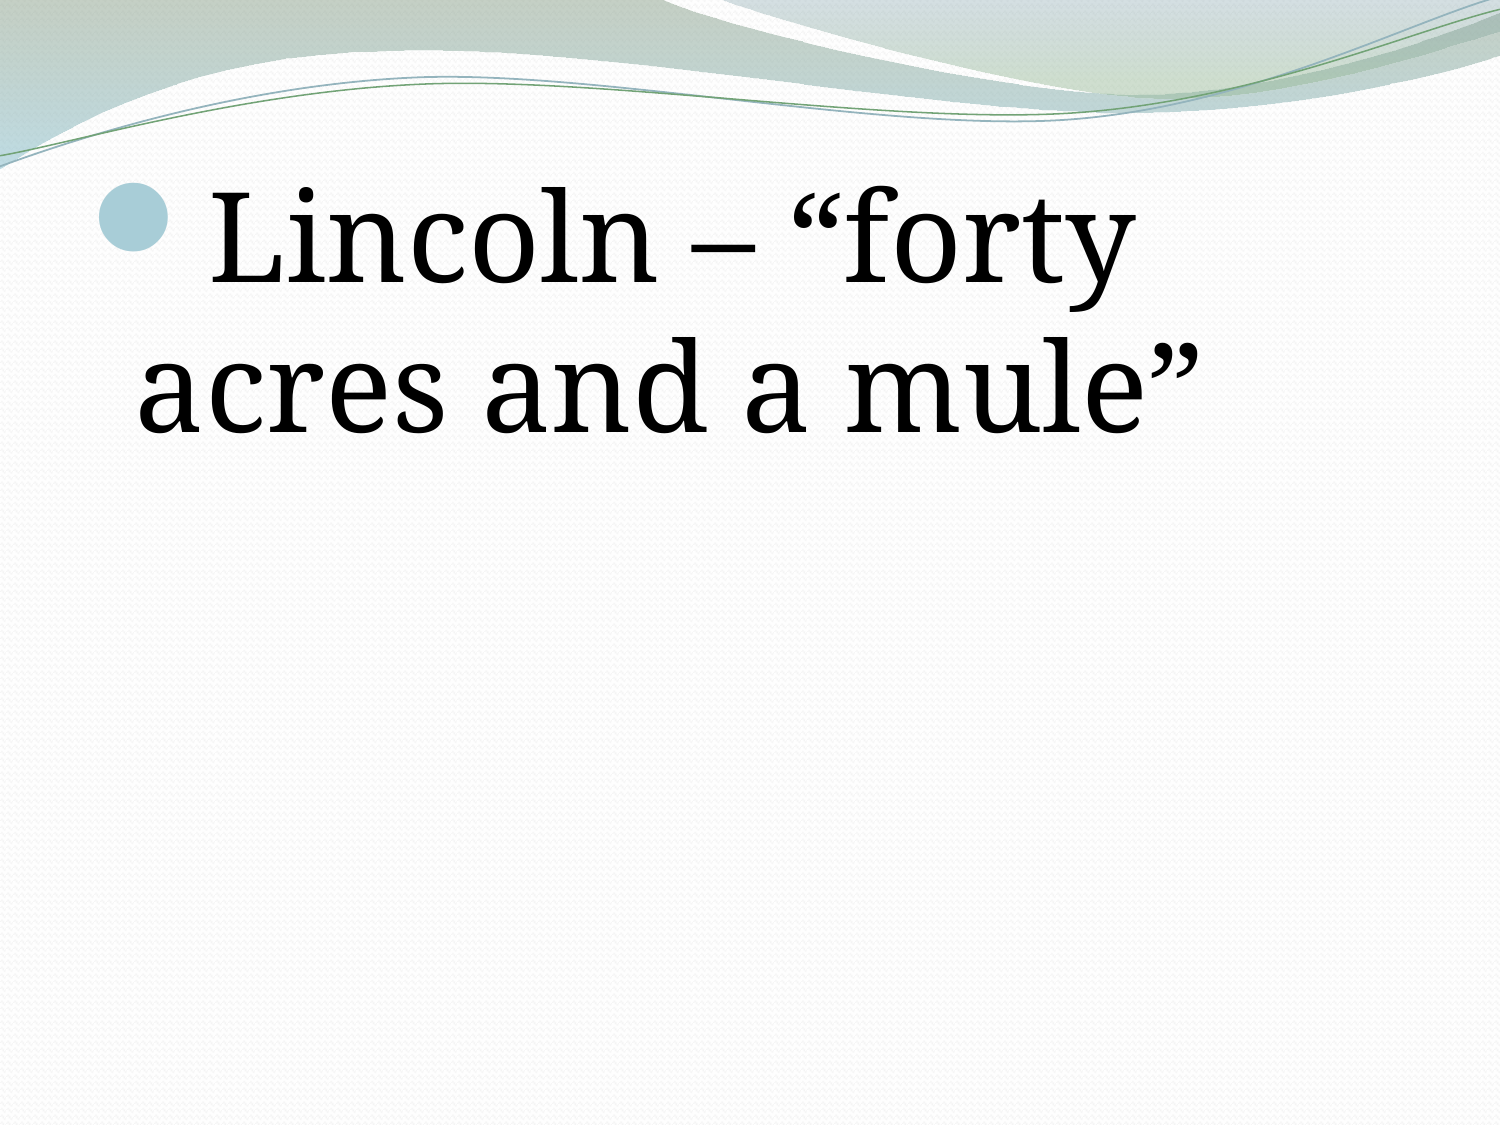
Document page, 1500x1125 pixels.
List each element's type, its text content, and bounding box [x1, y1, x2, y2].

list Lincoln – “forty acres and a mule” [75, 149, 1425, 1038]
